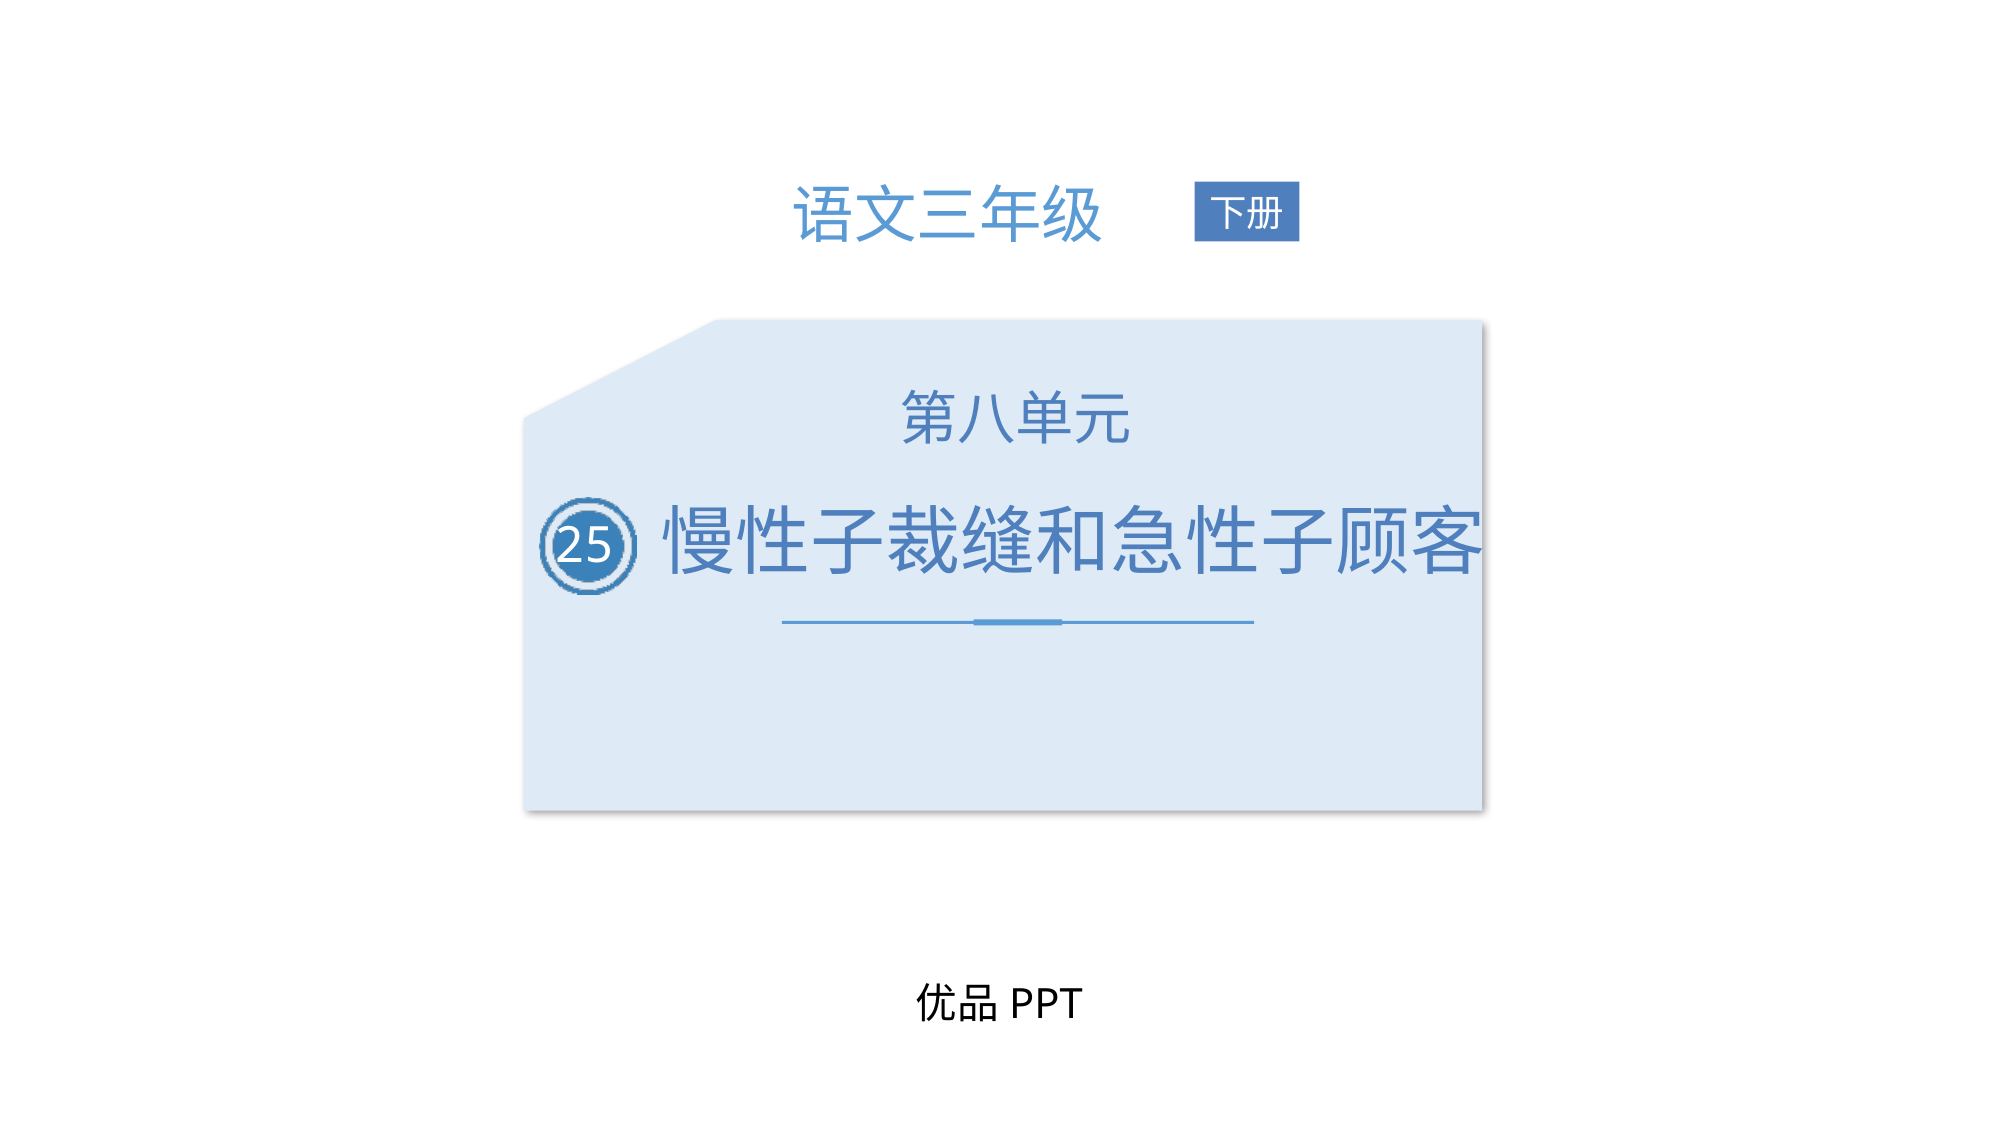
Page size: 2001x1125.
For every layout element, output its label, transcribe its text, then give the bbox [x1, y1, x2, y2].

picture [539, 497, 637, 595]
text_box 慢性子裁缝和急性子顾客 [645, 486, 1501, 592]
text_box 优品PPT [248, 964, 1750, 1034]
text_box 下册 [1194, 181, 1300, 242]
text_box 语文三年级 [751, 167, 1159, 257]
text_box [781, 619, 1255, 626]
text_box 第八单元 [884, 373, 1148, 459]
text_box [523, 320, 1483, 811]
text_box 25 [637, 505, 645, 581]
